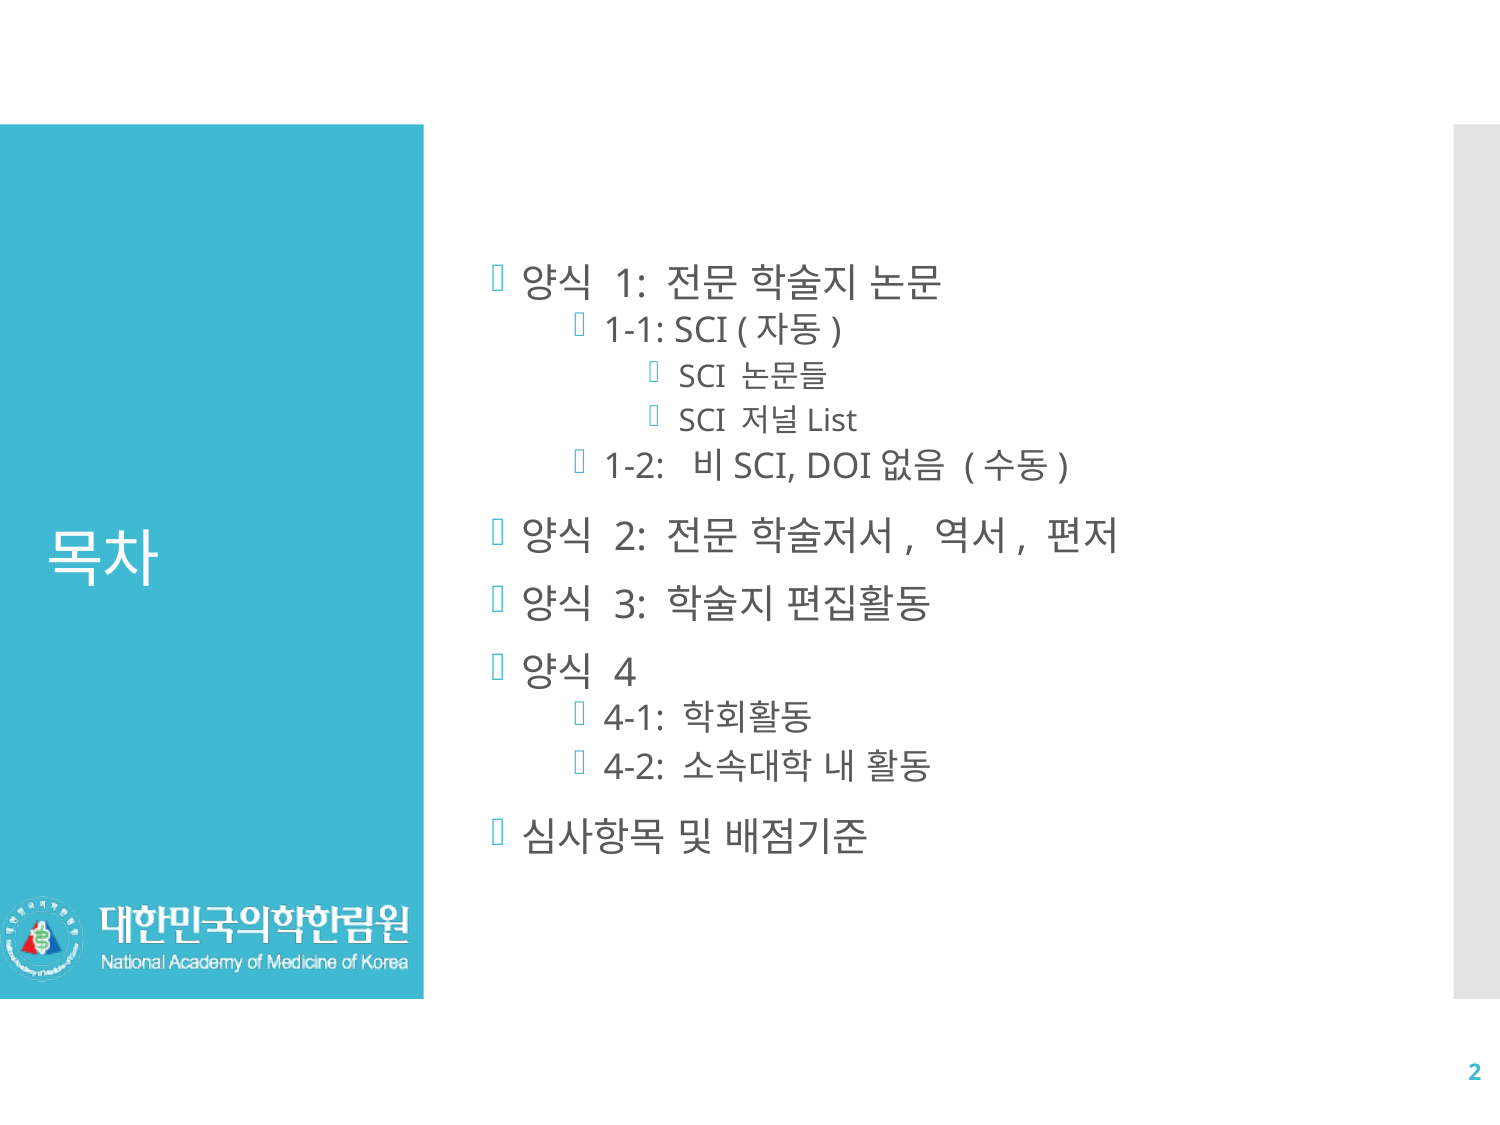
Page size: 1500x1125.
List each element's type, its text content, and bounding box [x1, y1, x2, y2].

picture [0, 896, 410, 982]
title 목차 [31, 184, 394, 896]
list 양식 1: 전문 학술지 논문 1-1: SCI (자동) SCI 논문들 SCI 저널List 1-2: 비SCI, DOI없음 (수동) 양식 2: 전문 학술저서, 역서, 편저 양식 3: 학술지 편집활동 양식 4 4-1: 학회활동 4-2: 소속대학 내 활동 심사항목 및 배점기준 [476, 141, 1376, 982]
slide_number 2 [1308, 1042, 1497, 1103]
